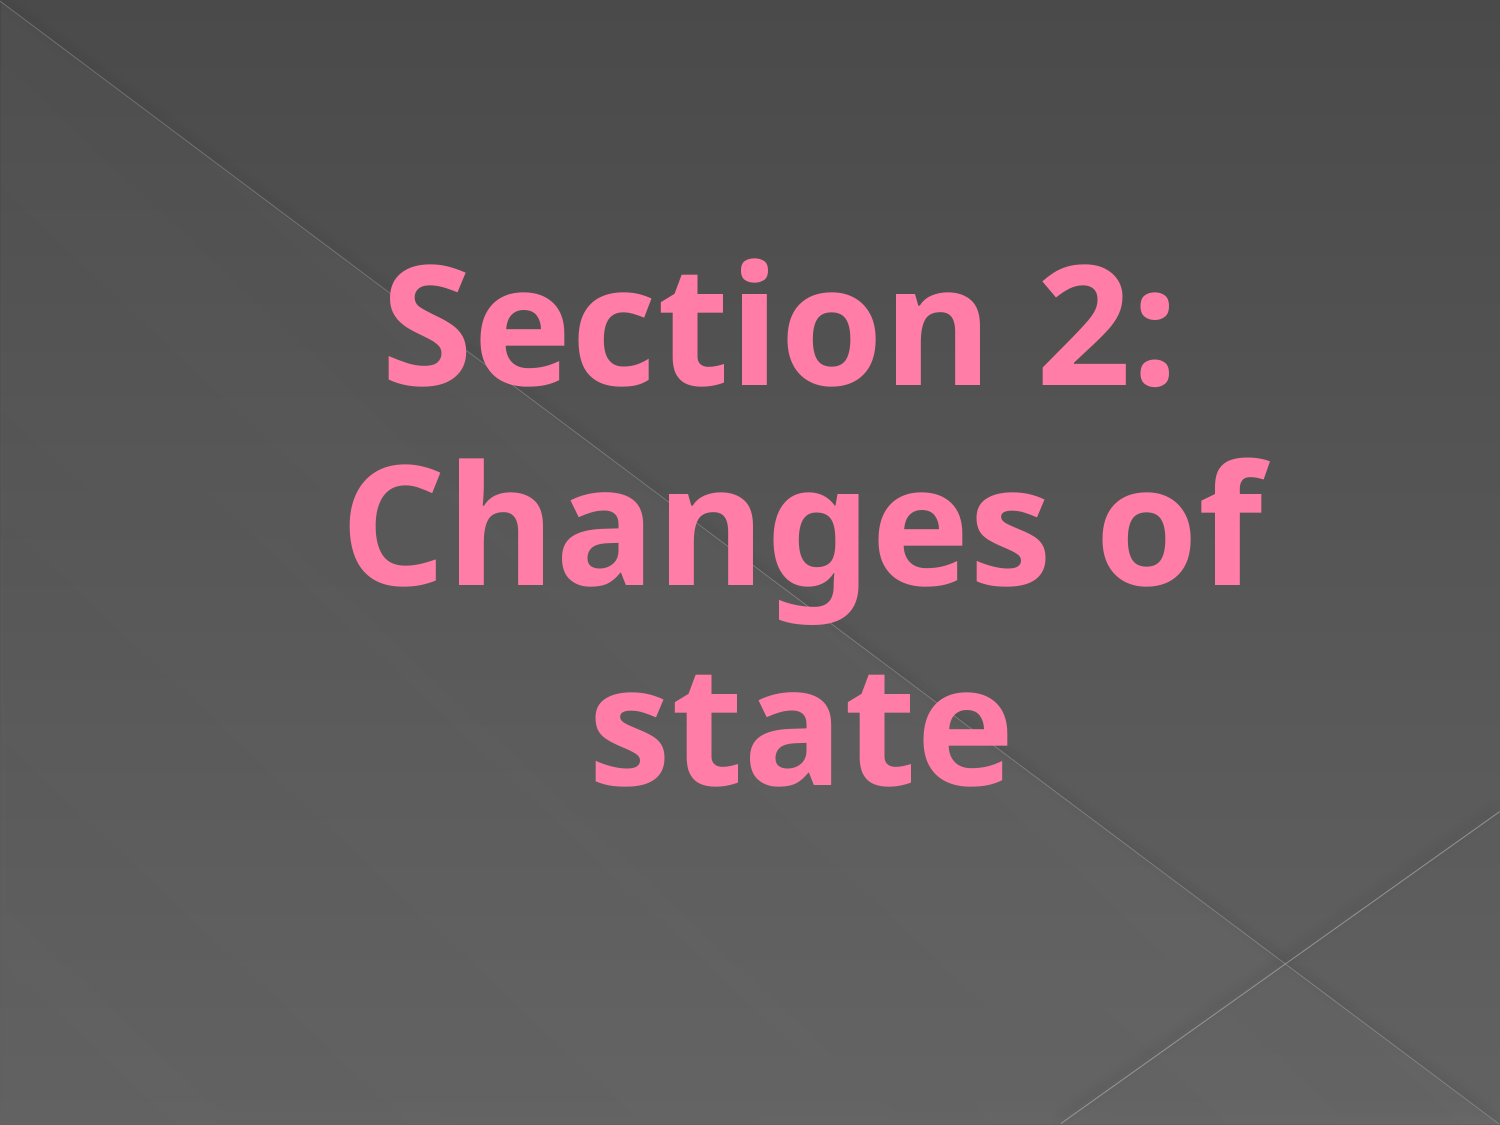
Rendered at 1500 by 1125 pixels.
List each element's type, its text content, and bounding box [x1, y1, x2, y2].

title Section 2: Changes of state [50, 200, 1475, 838]
